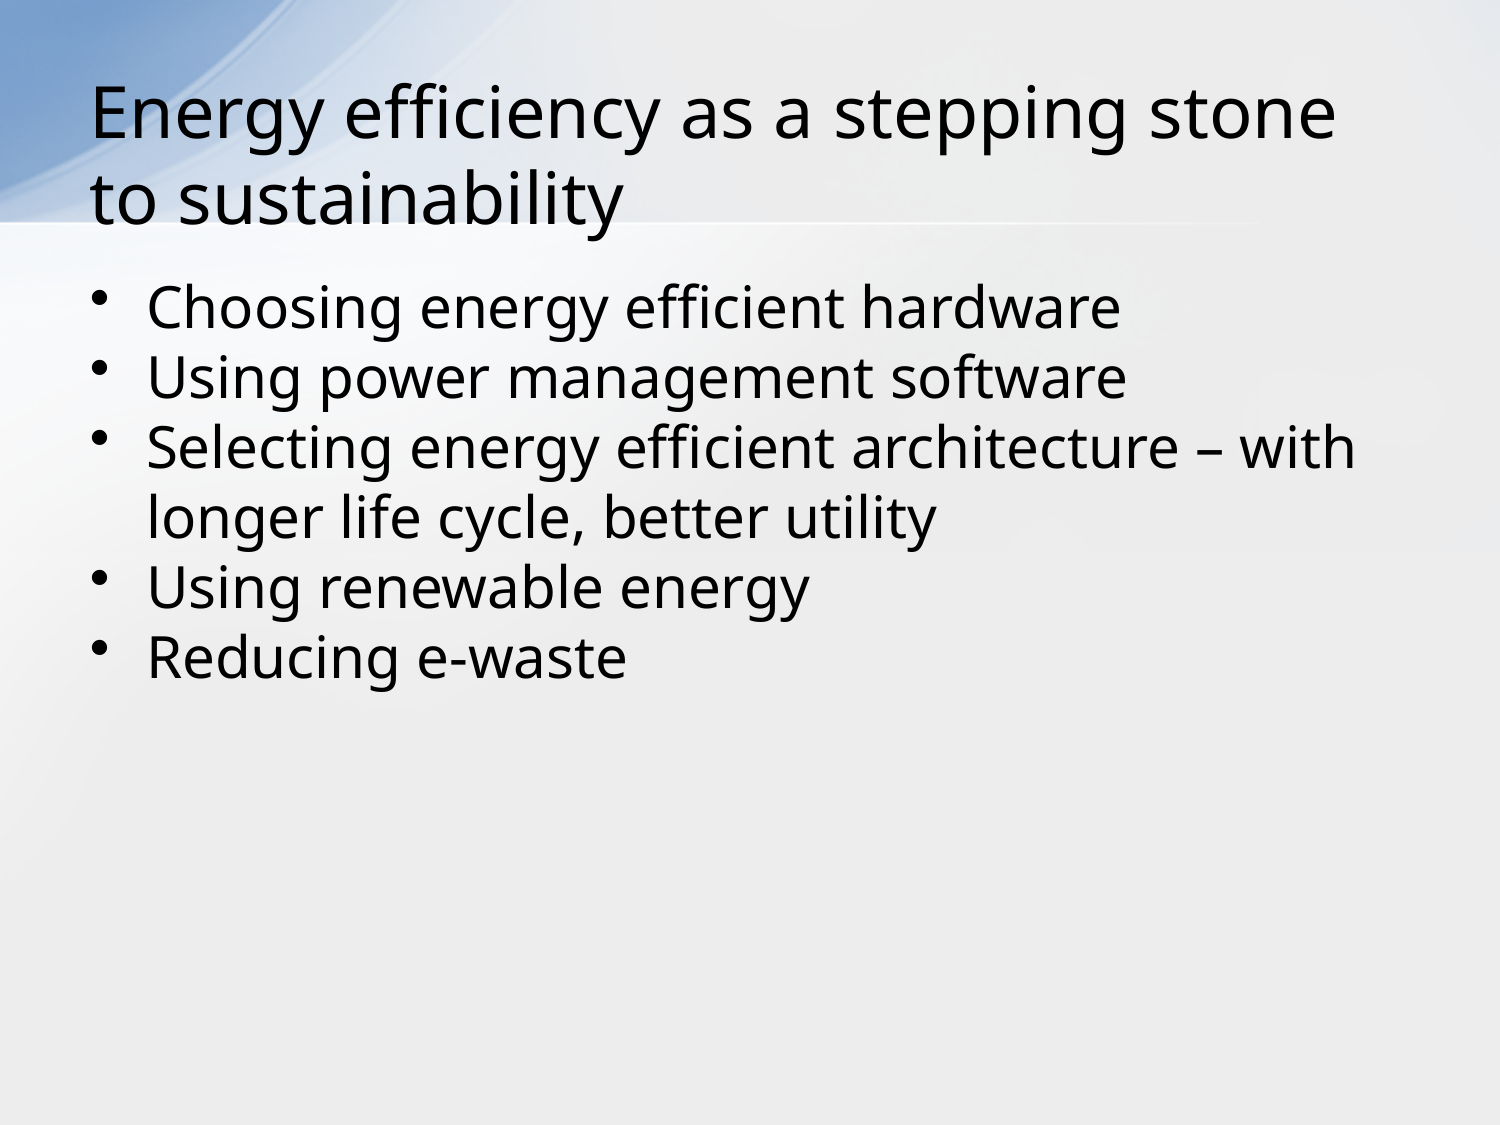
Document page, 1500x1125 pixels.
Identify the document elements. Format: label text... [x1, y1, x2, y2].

list Choosing energy efficient hardware Using power management software Selecting energy efficient architecture – with longer life cycle, better utility Using renewable energy Reducing e-waste [75, 262, 1425, 1005]
title Energy efficiency as a stepping stone to sustainability [75, 58, 1425, 247]
picture [0, 0, 1500, 1125]
